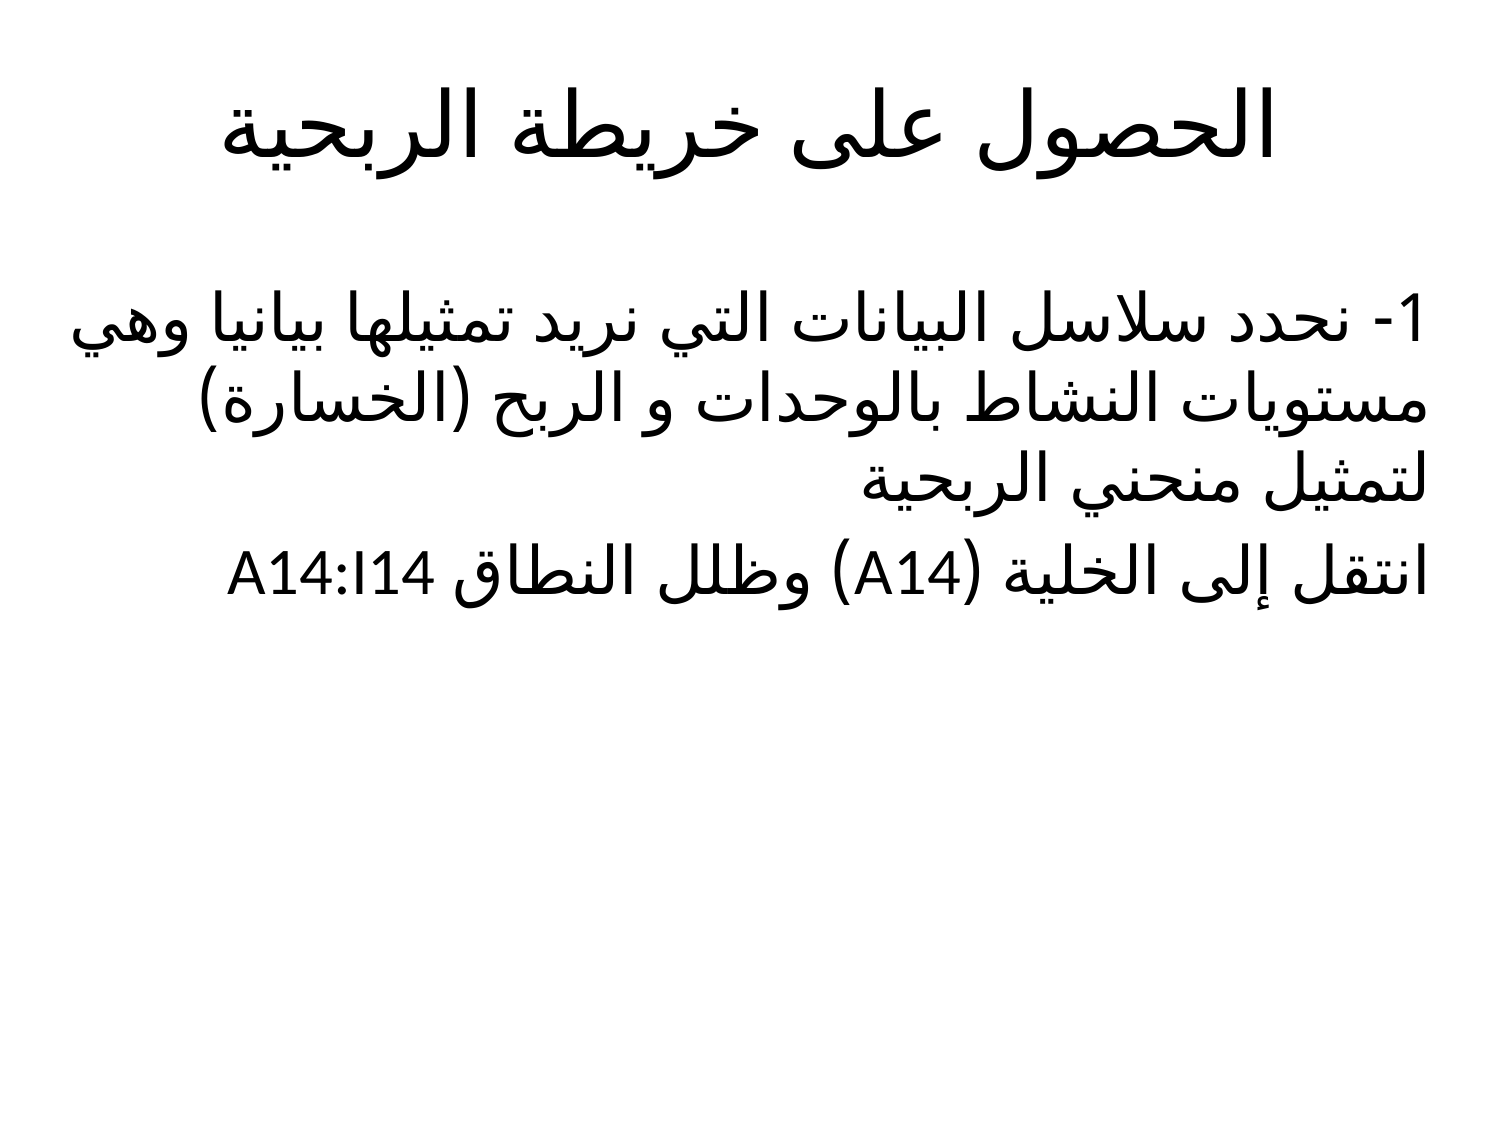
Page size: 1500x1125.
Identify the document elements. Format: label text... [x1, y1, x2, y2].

title الحصول على خريطة الربحية [75, 45, 1425, 197]
list 1- نحدد سلاسل البيانات التي نريد تمثيلها بيانيا وهي مستويات النشاط بالوحدات و الربح (الخسارة) لتمثيل منحني الربحية انتقل إلى الخلية (A14) وظلل النطاق A14:I14 [41, 267, 1447, 907]
